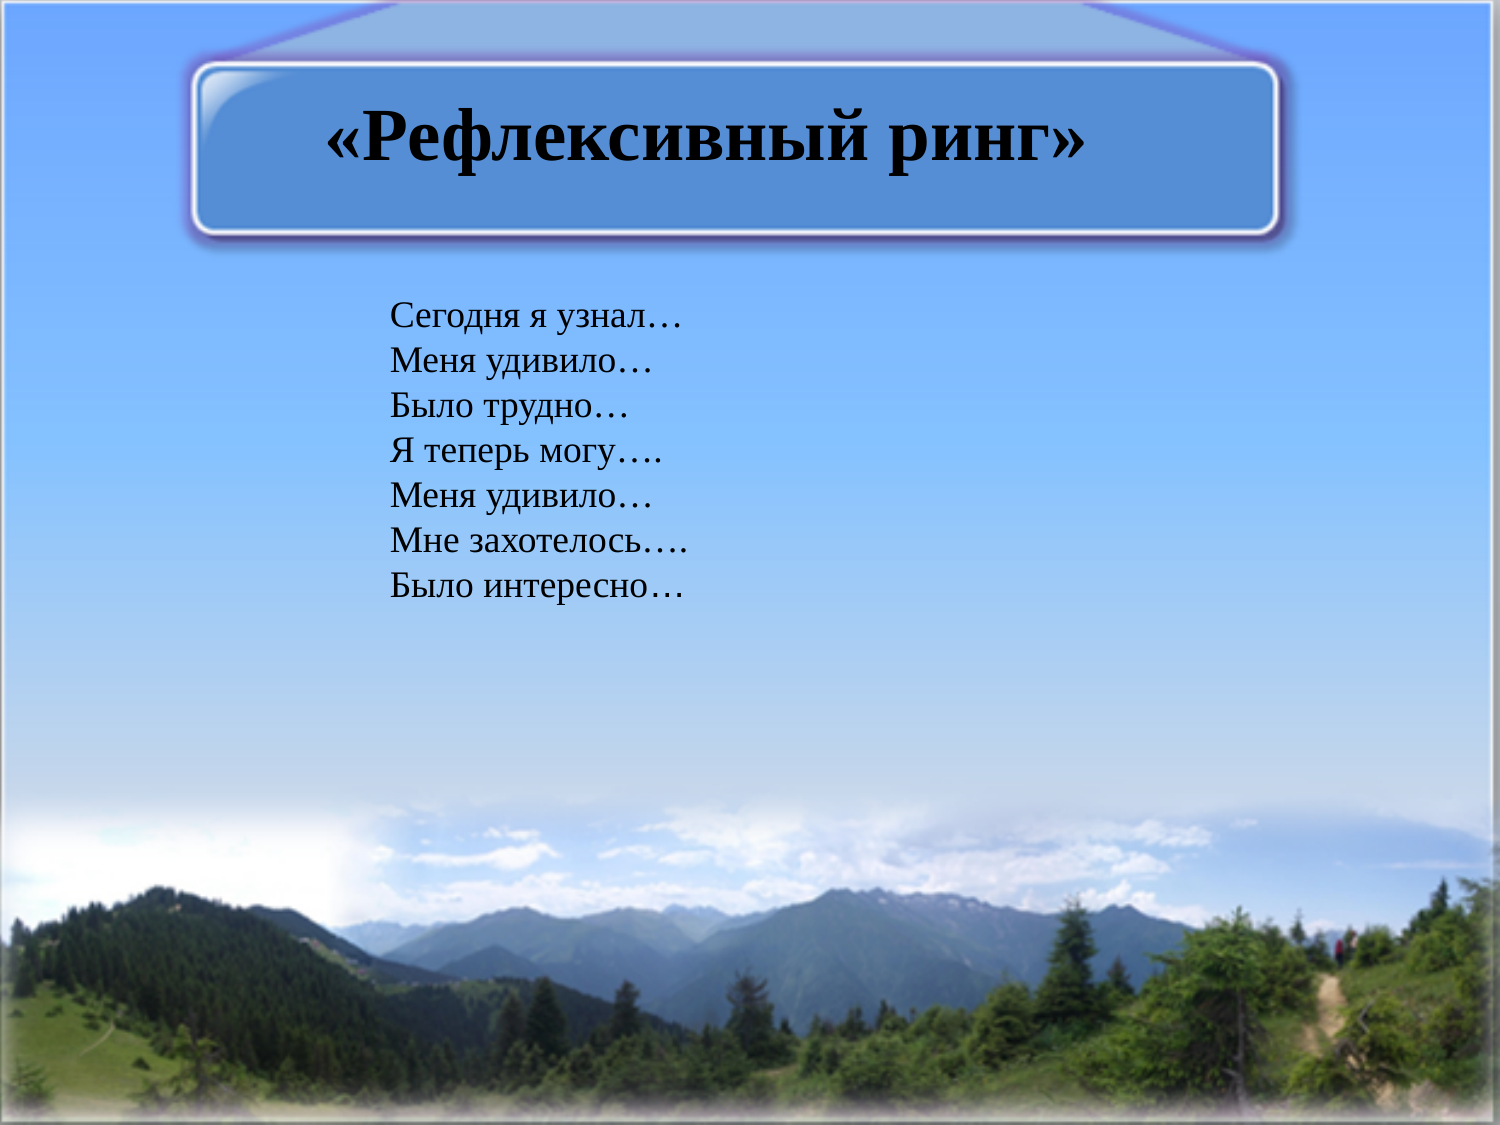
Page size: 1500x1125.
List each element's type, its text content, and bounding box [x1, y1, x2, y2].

text_box «Рефлексивный ринг» [230, 78, 1184, 183]
picture [0, 0, 1500, 1125]
text_box [466, 634, 1111, 895]
text_box Сегодня я узнал… Меня удивило… Было трудно… Я теперь могу…. Меня удивило… Мне захотелось…. Было интересно… [374, 282, 1125, 612]
